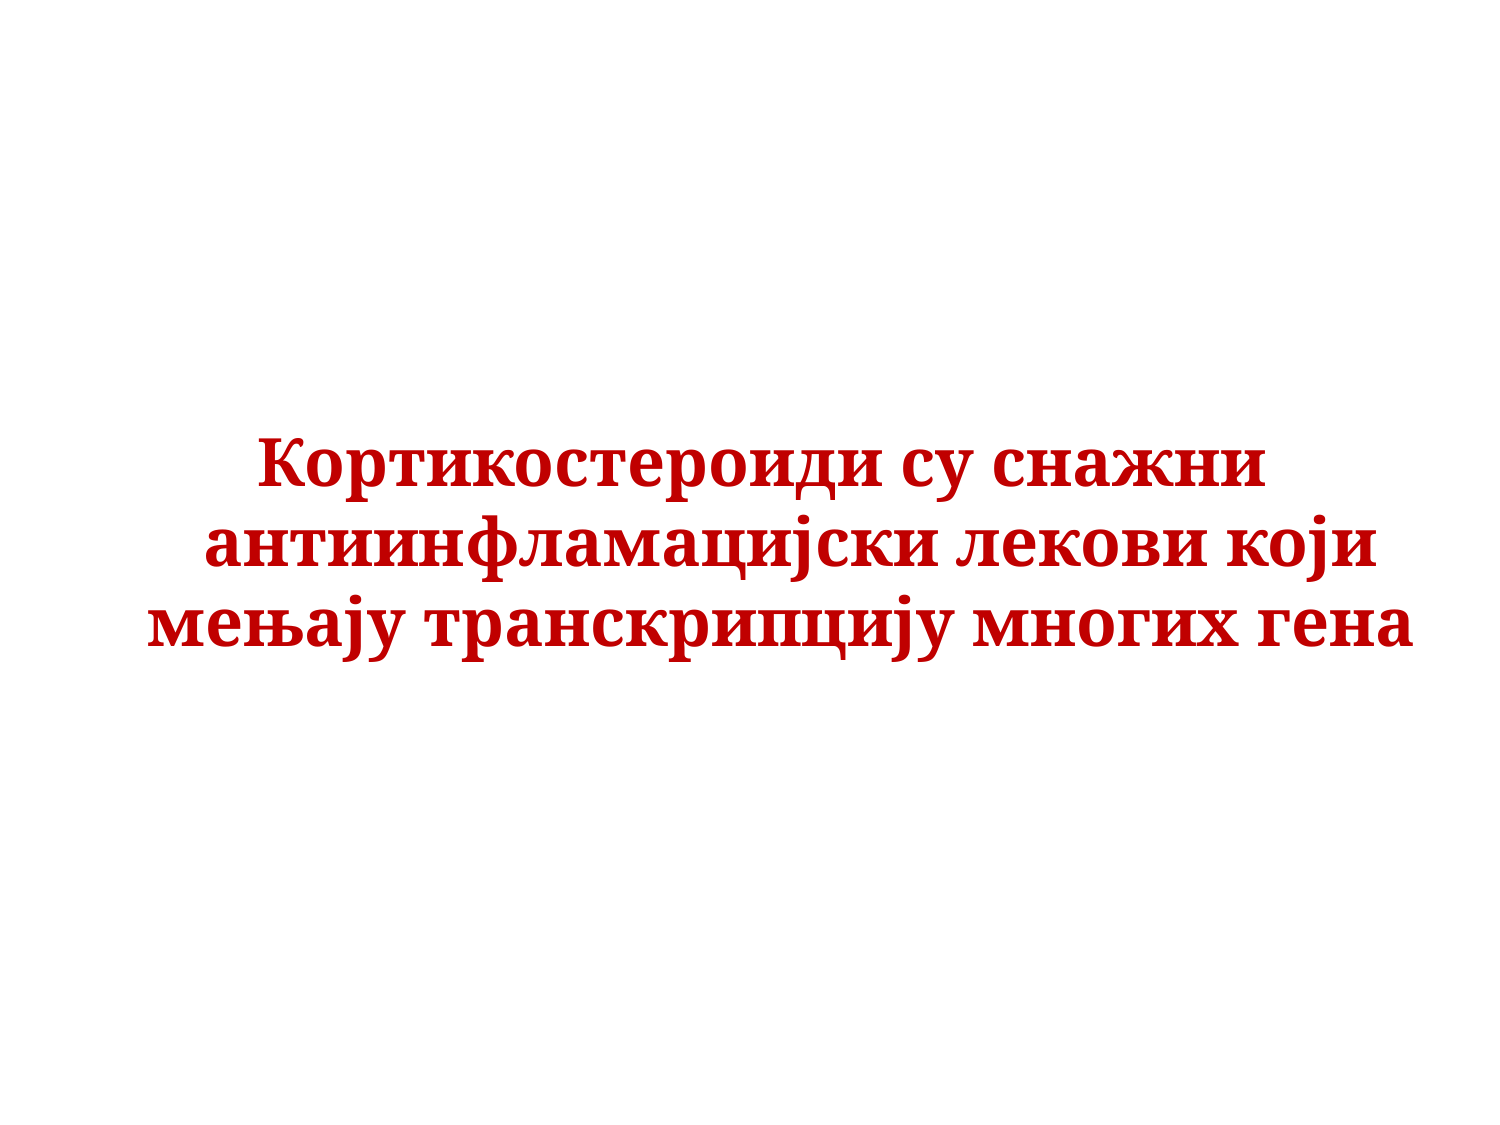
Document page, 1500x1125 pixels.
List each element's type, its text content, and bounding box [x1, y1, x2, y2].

list Кортикостероиди су снажни антиинфламацијски лекови који мењају транскрипцију многих гена [50, 412, 1475, 725]
